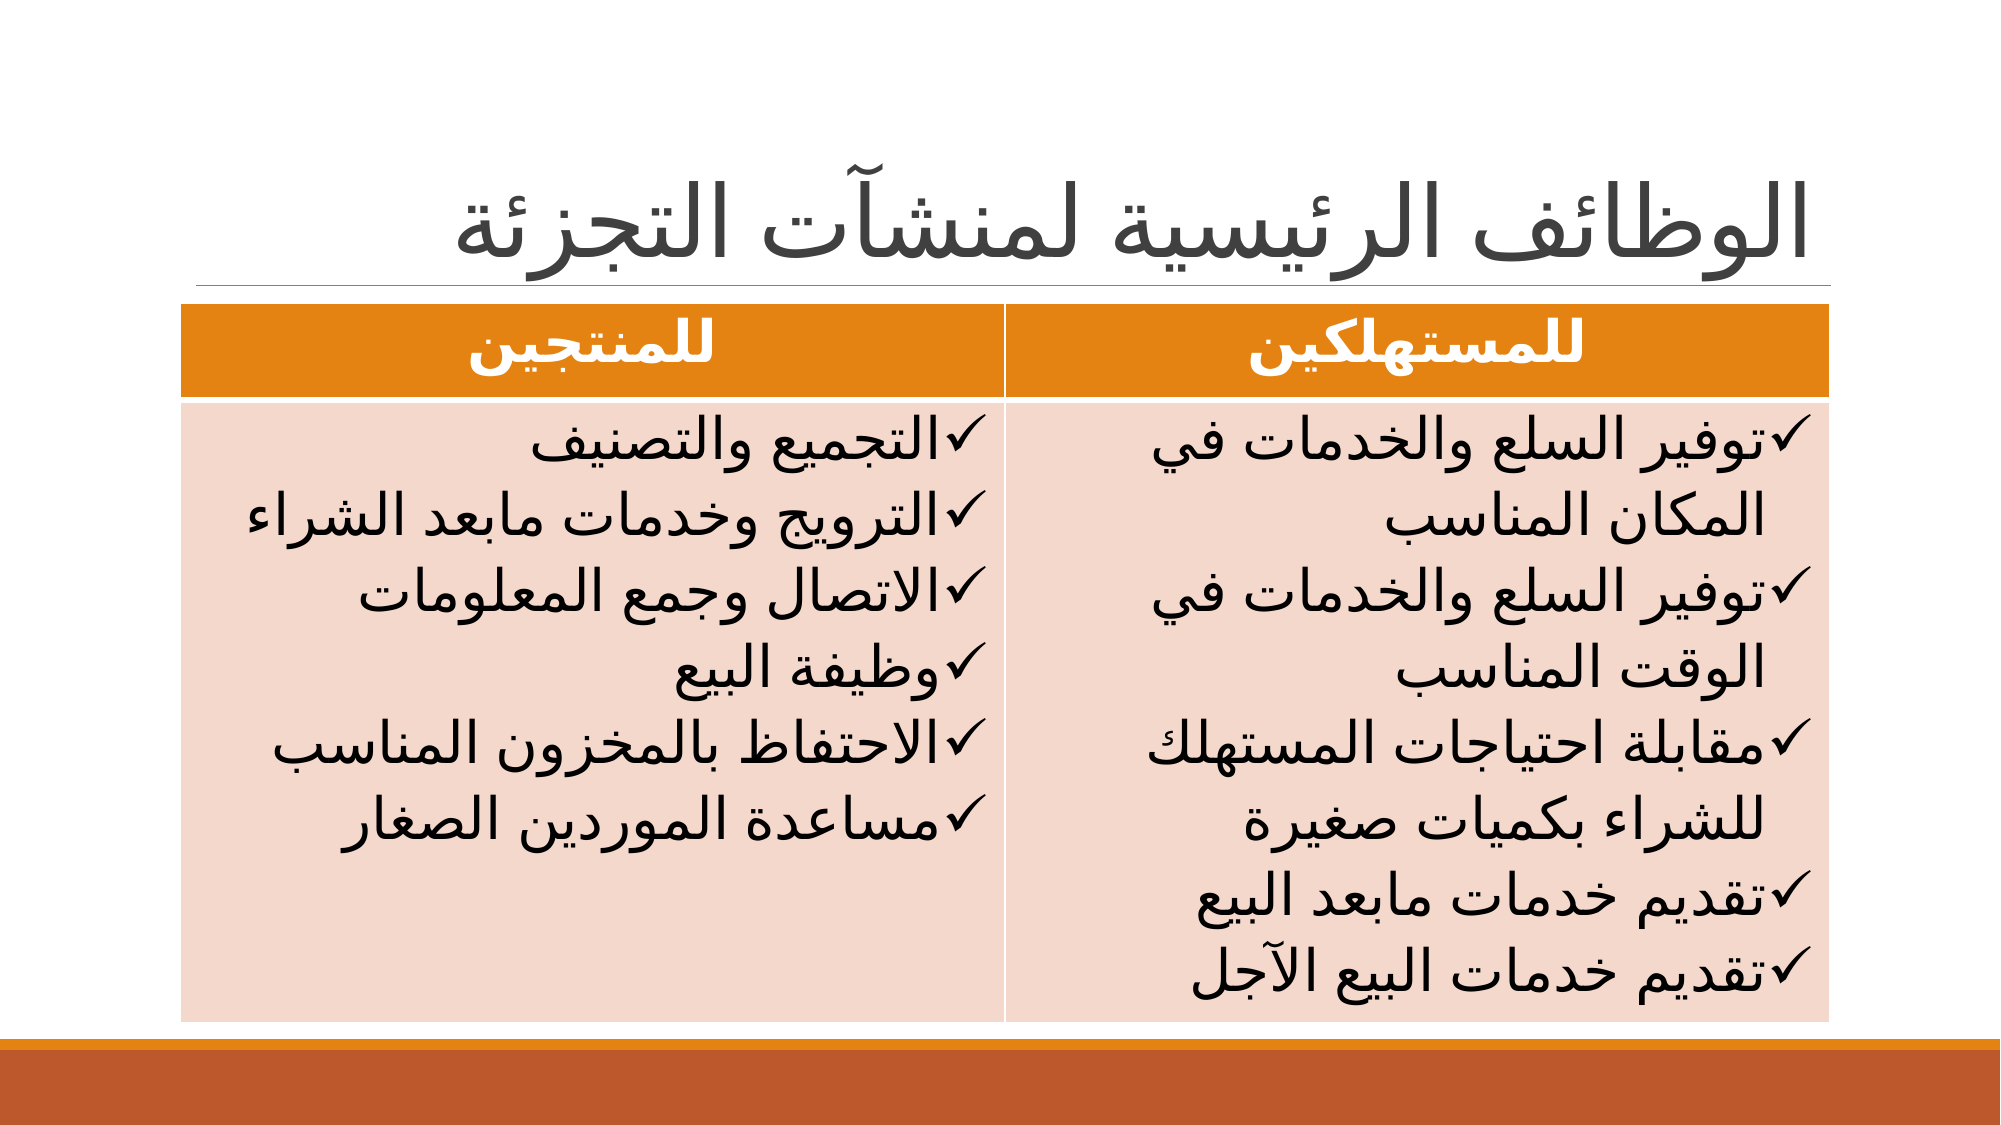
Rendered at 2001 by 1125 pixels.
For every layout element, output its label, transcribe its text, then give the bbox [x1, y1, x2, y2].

title الوظائف الرئيسية لمنشآت التجزئة [180, 47, 1830, 285]
table_header للمستهلكين [1006, 304, 1829, 397]
table_cell التجميع والتصنيف الترويج وخدمات مابعد الشراء الاتصال وجمع المعلومات وظيفة البيع الاحتفاظ بالمخزون المناسب مساعدة الموردين الصغار [181, 403, 1004, 1022]
table_header للمنتجين [181, 304, 1004, 397]
table_cell توفير السلع والخدمات في المكان المناسب توفير السلع والخدمات في الوقت المناسب مقابلة احتياجات المستهلك للشراء بكميات صغيرة تقديم خدمات مابعد البيع تقديم خدمات البيع الآجل [1006, 403, 1829, 1022]
